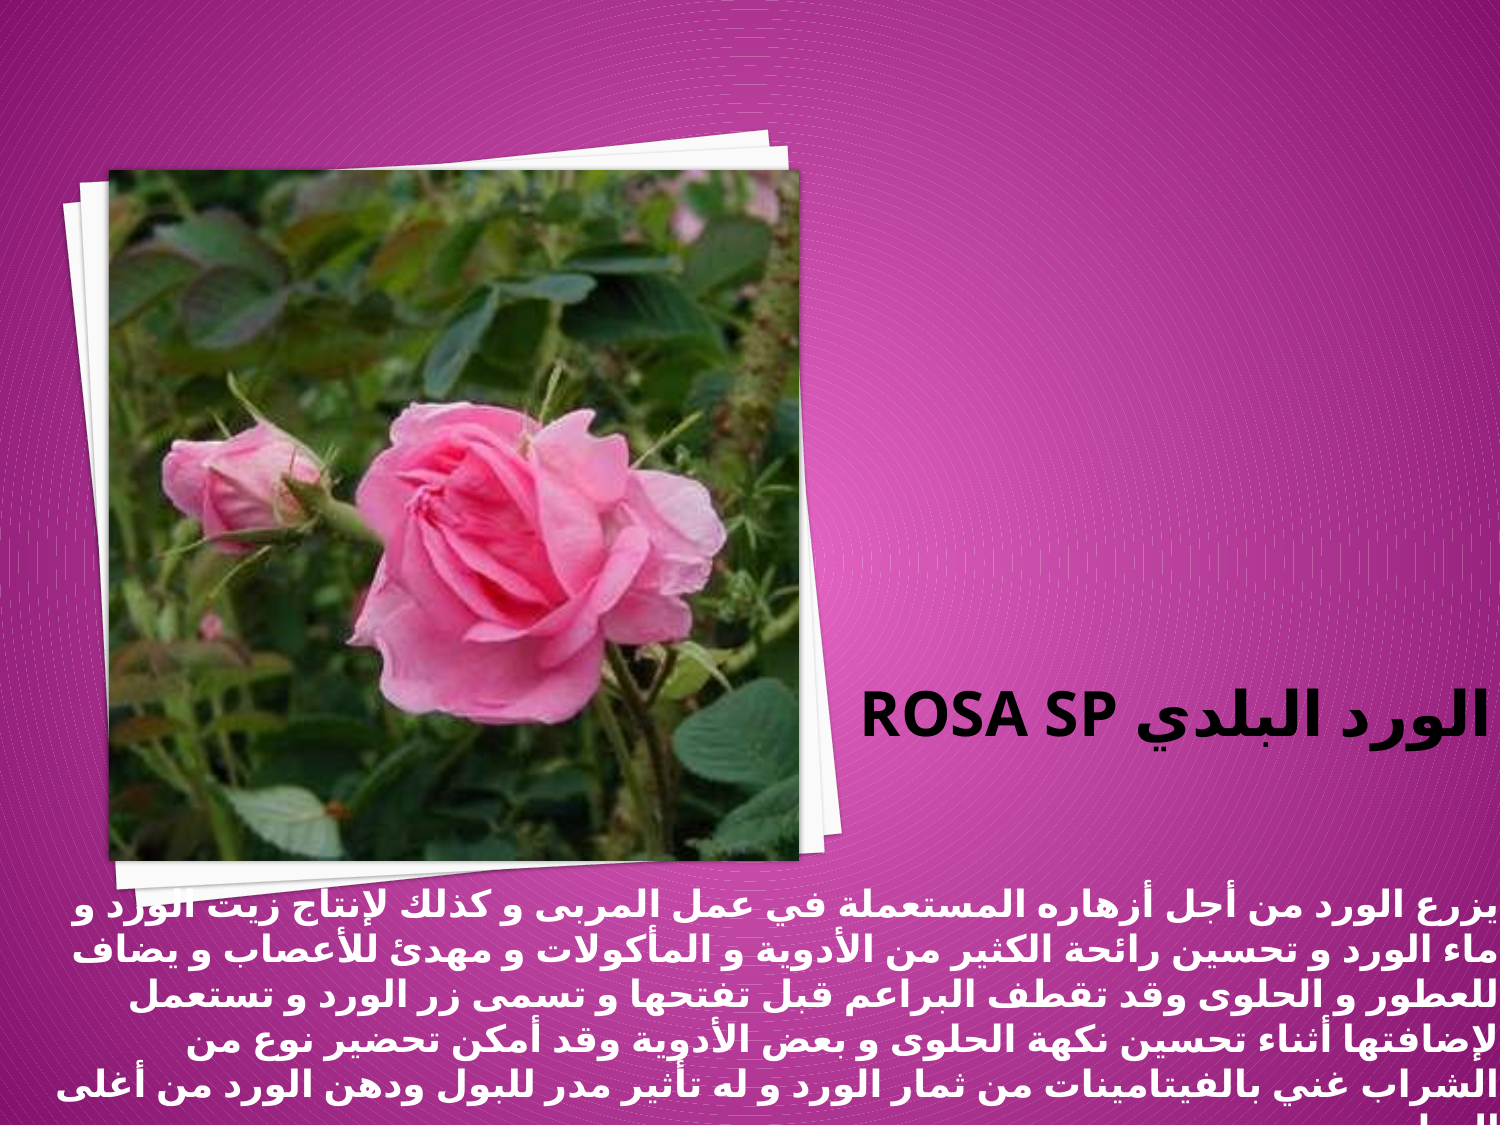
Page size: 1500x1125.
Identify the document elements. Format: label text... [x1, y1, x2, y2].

list يزرع الورد من أجل أزهاره المستعملة في عمل المربى و كذلك لإنتاج زيت الورد و ماء الورد و تحسين رائحة الكثير من الأدوية و المأكولات و مهدئ للأعصاب و يضاف للعطور و الحلوى وقد تقطف البراعم قبل تفتحها و تسمى زر الورد و تستعمل لإضافتها أثناء تحسين نكهة الحلوى و بعض الأدوية وقد أمكن تحضير نوع من الشراب غني بالفيتامينات من ثمار الورد و له تأثير مدر للبول ودهن الورد من أغلى العطور. [35, 880, 1500, 1125]
title الورد البلدي Rosa sp [805, 656, 1500, 750]
picture [108, 170, 800, 862]
